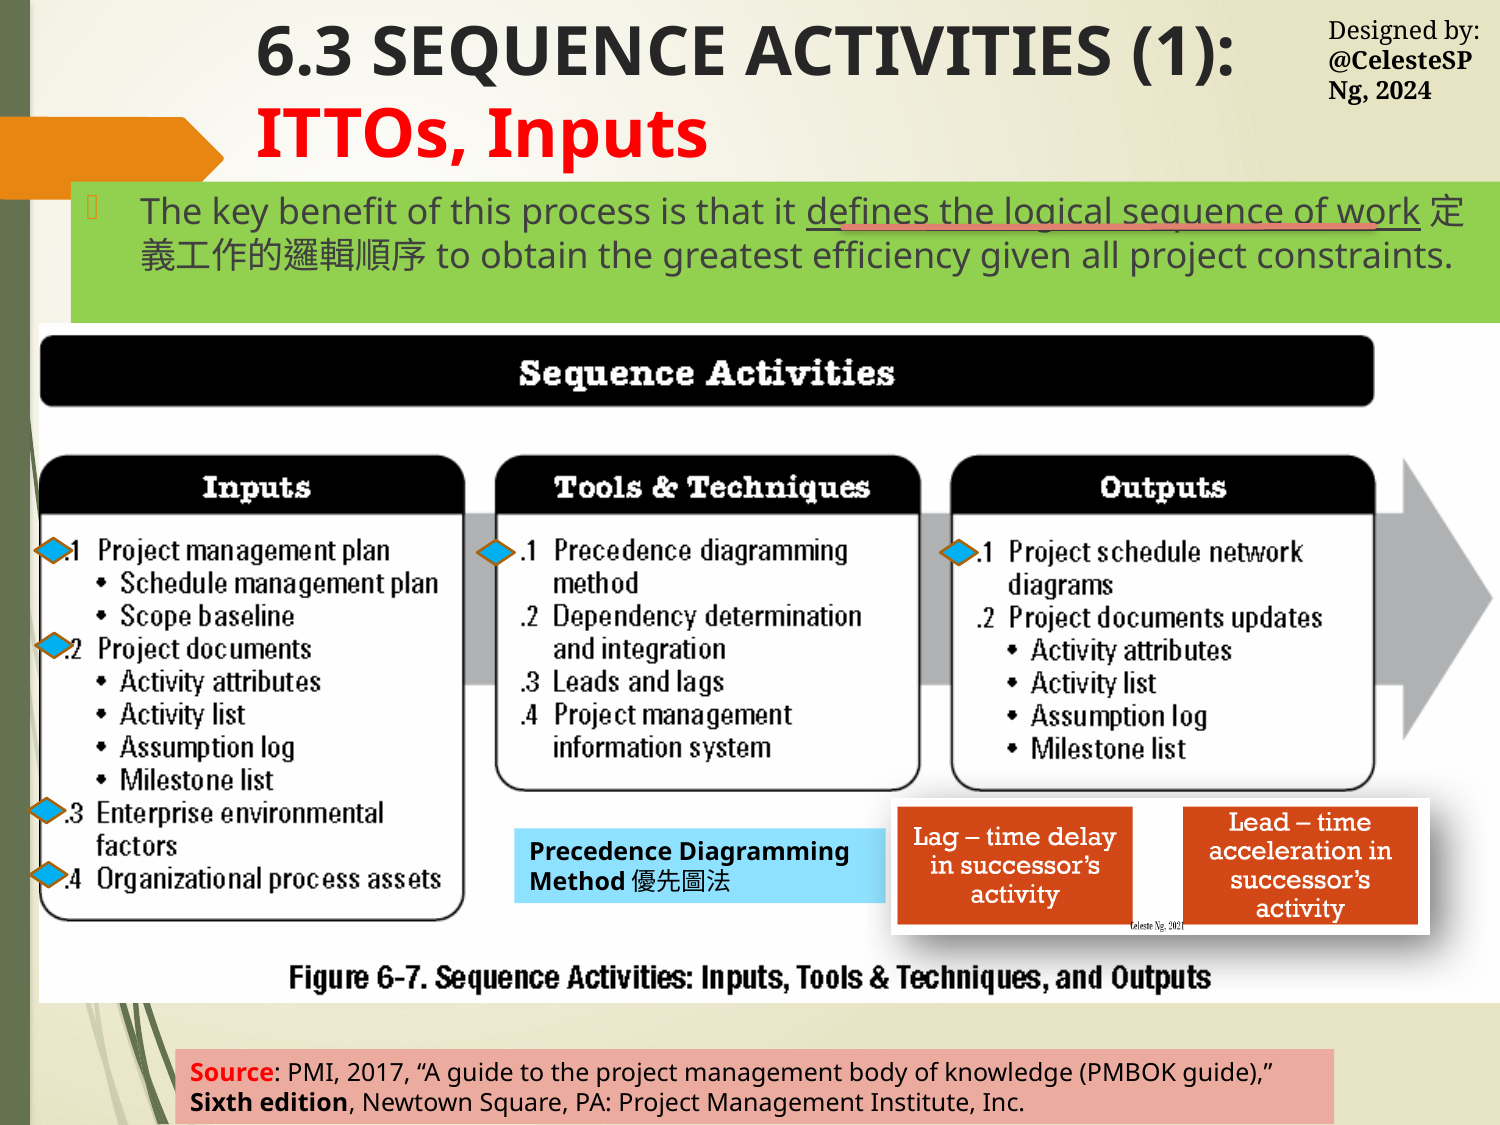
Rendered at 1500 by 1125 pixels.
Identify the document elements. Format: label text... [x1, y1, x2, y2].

text_box [26, 804, 34, 817]
list The key benefit of this process is that it defines the logical sequence of work定義工作的邏輯順序to obtain the greatest efficiency given all project constraints. [70, 181, 1500, 322]
picture [38, 322, 1500, 1003]
text_box [28, 870, 34, 880]
title 6.3 SEQUENCE ACTIVITIES (1): ITTOs, Inputs [240, 0, 1311, 180]
text_box Source: PMI, 2017, “A guide to the project management body of knowledge (PMBOK guide),” Sixth edition, Newtown Square, PA: Project Management Institute, Inc. [175, 1049, 1335, 1124]
